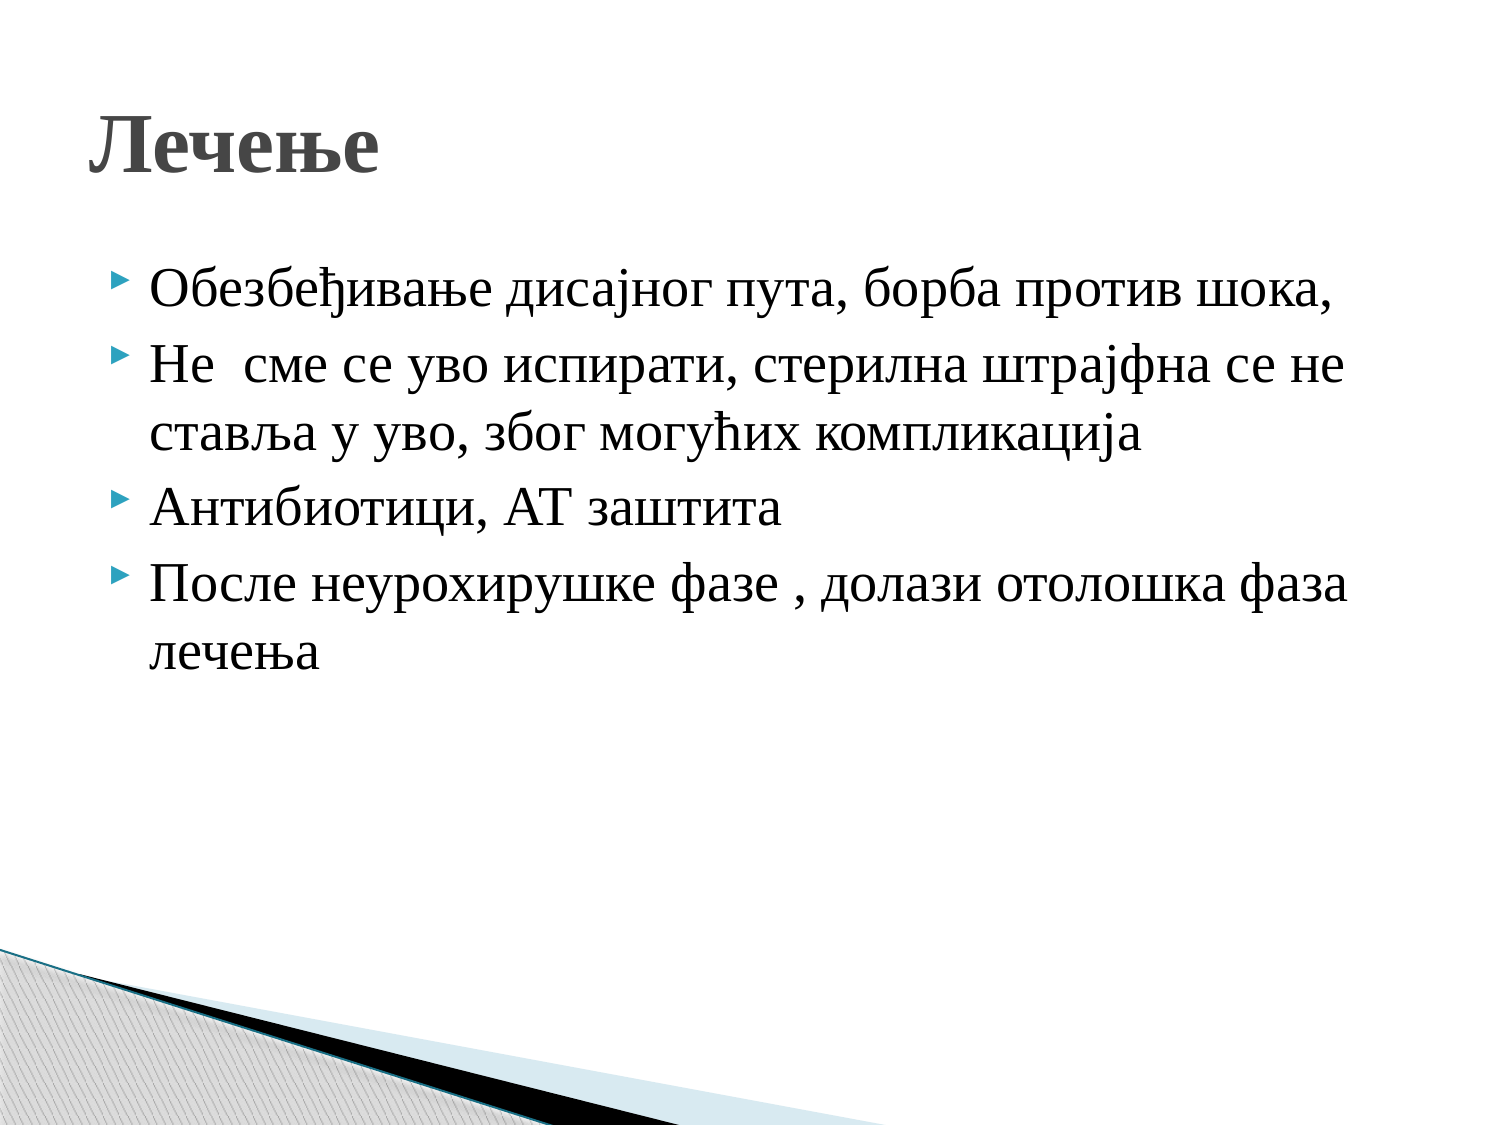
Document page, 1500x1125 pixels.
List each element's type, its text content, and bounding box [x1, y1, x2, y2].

title Лечење [75, 45, 1425, 233]
list Обезбеђивање дисајног пута, борба против шока, Не сме се уво испирати, стерилна штрајфна се не ставља у уво, због могућих компликација Антибиотици, АТ заштита После неурохирушке фазе , долази отолошка фаза лечења [74, 242, 1426, 986]
